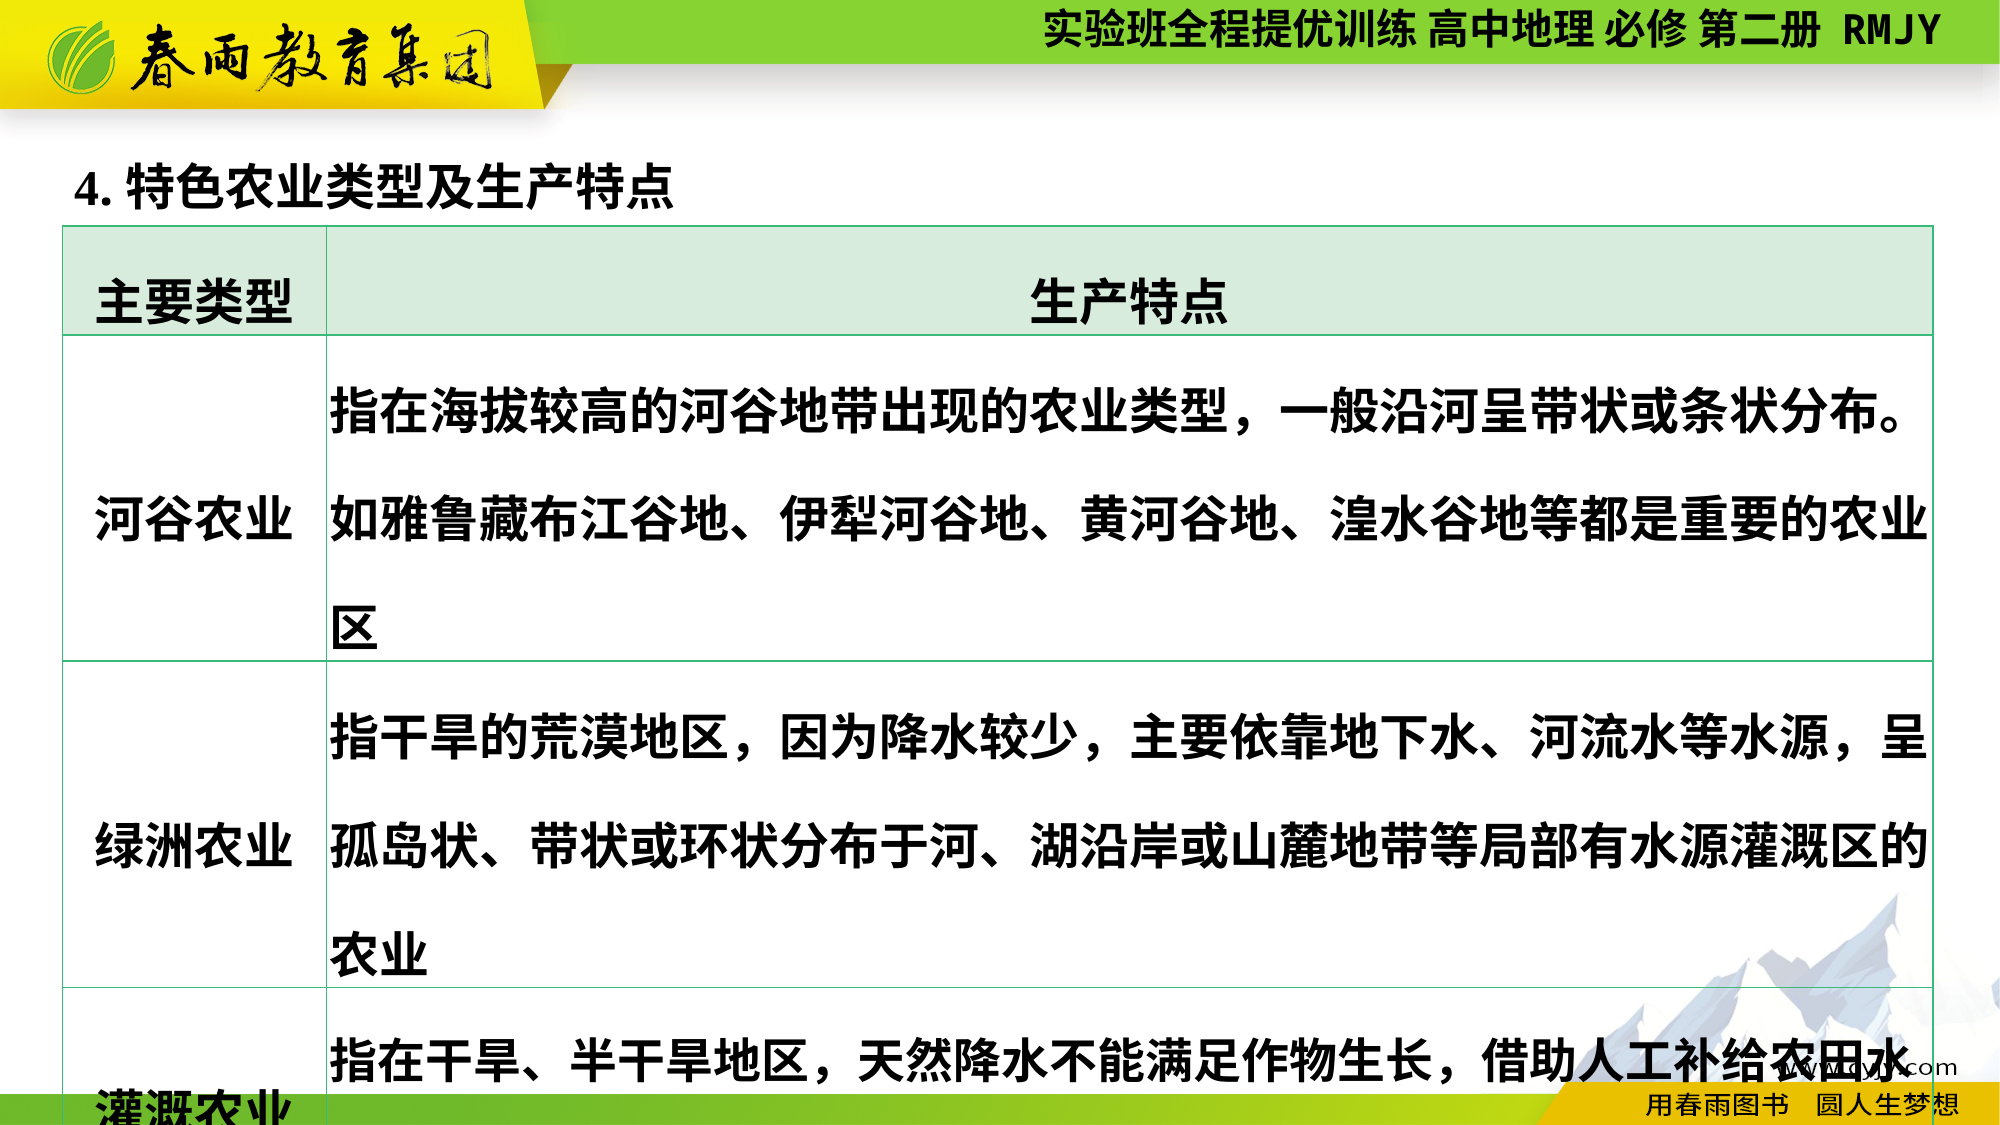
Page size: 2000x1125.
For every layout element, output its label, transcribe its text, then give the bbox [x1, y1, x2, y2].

table_header 主要类型 [63, 227, 326, 334]
table_cell 河谷农业 [63, 336, 326, 660]
table_header 生产特点 [327, 227, 1932, 334]
table_cell 绿洲农业 [63, 662, 326, 987]
table_cell 指在干旱、半干旱地区，天然降水不能满足作物生长，借助人工补给农田水分，主要补给来源是地下水、河湖水、高山冰雪融水，多以片状分布 [327, 988, 1932, 1125]
table_cell 指在海拔较高的河谷地带出现的农业类型，一般沿河呈带状或条状分布。如雅鲁藏布江谷地、伊犁河谷地、黄河谷地、湟水谷地等都是重要的农业区 [327, 336, 1932, 660]
table_cell 指干旱的荒漠地区，因为降水较少，主要依靠地下水、河流水等水源，呈孤岛状、带状或环状分布于河、湖沿岸或山麓地带等局部有水源灌溉区的农业 [327, 662, 1932, 987]
table_cell 灌溉农业 [63, 988, 326, 1125]
list 4.特色农业类型及生产特点 [59, 117, 1944, 213]
picture [0, 0, 2000, 1125]
